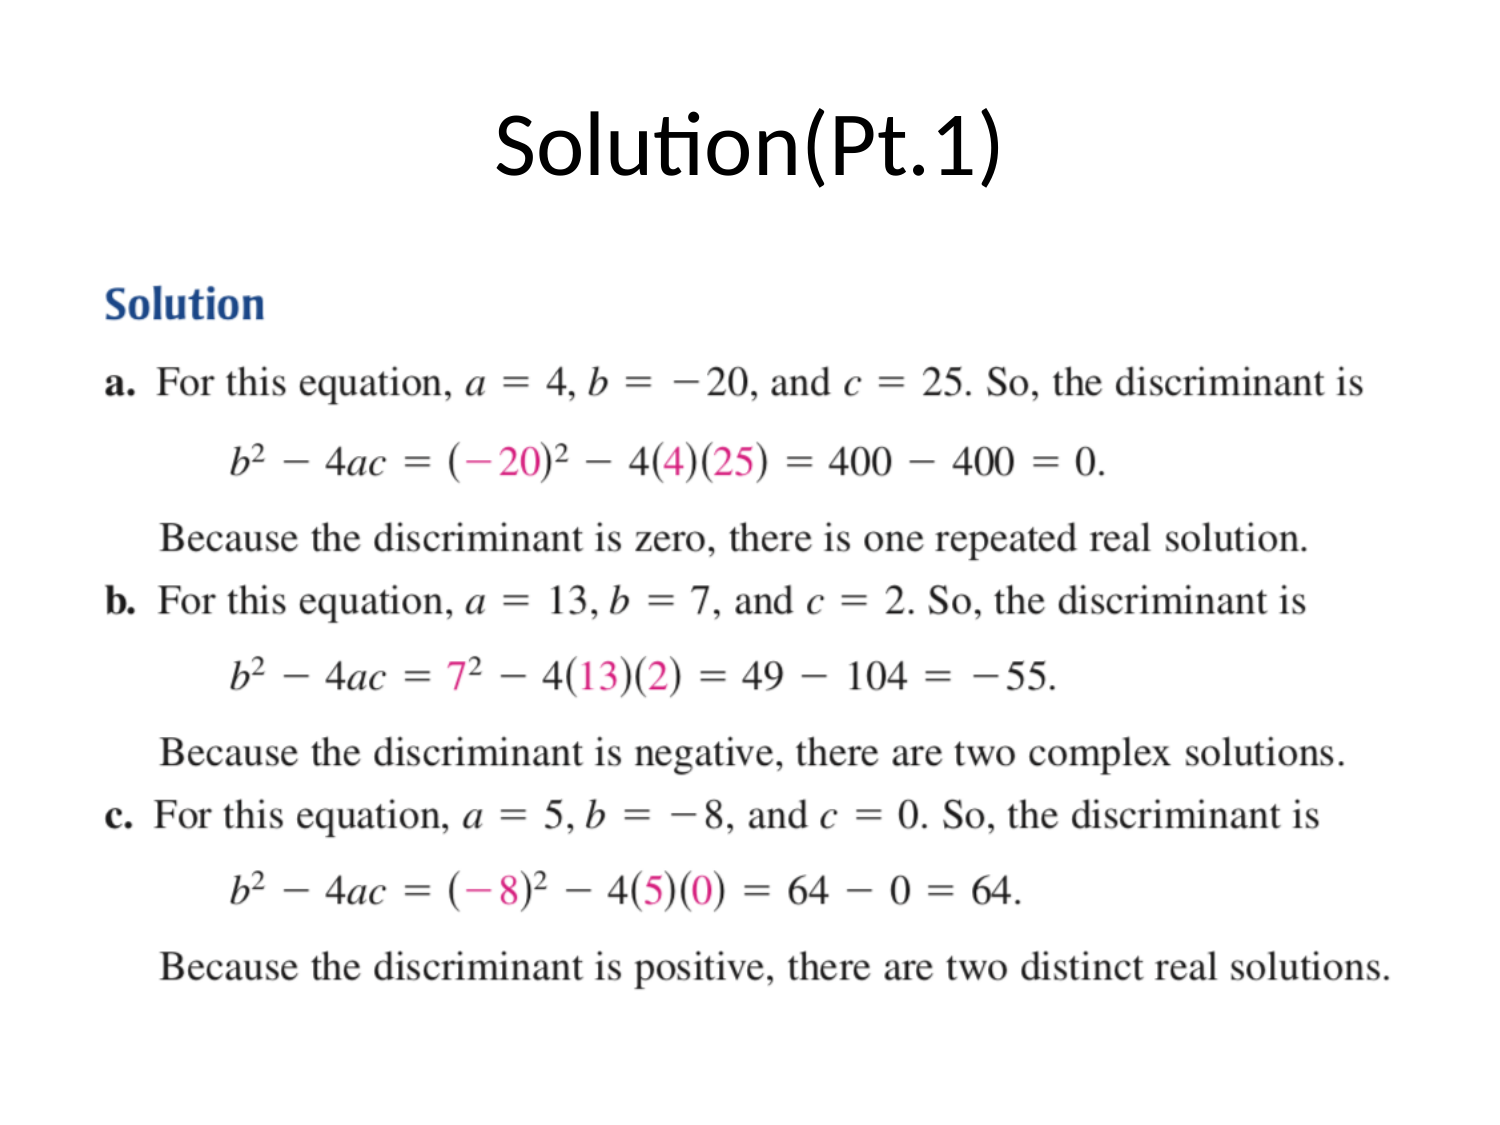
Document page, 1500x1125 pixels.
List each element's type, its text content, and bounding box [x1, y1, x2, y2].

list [74, 262, 1426, 1006]
title Solution(Pt.1) [75, 45, 1425, 233]
